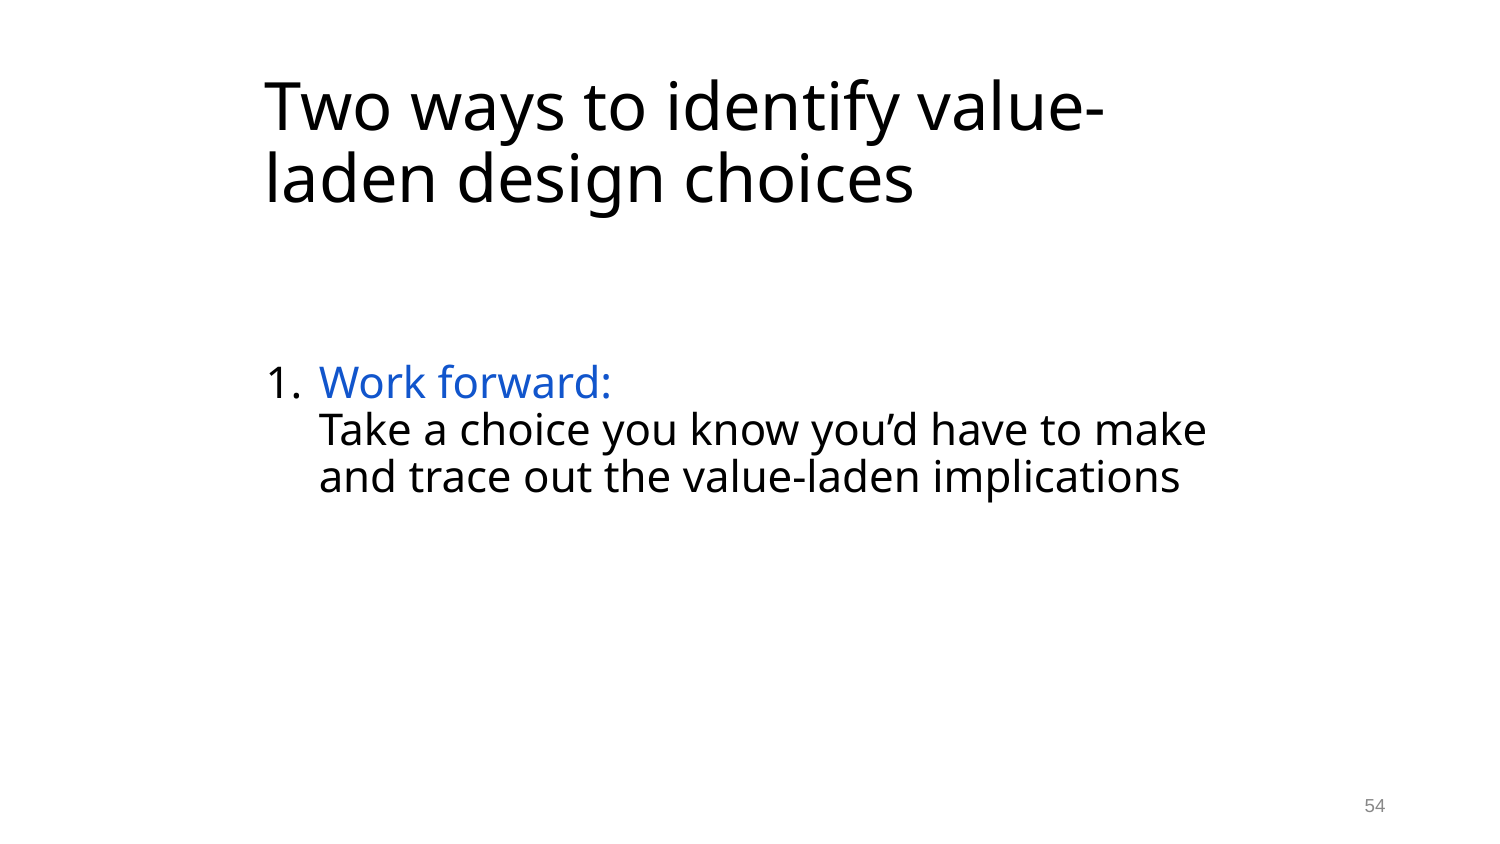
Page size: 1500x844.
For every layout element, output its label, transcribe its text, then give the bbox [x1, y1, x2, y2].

list Work forward: Take a choice you know you’d have to make and trace out the value-laden implications [253, 280, 1265, 825]
slide_number 54 [1059, 782, 1397, 827]
title Two ways to identify value-laden design choices [253, 51, 1214, 239]
